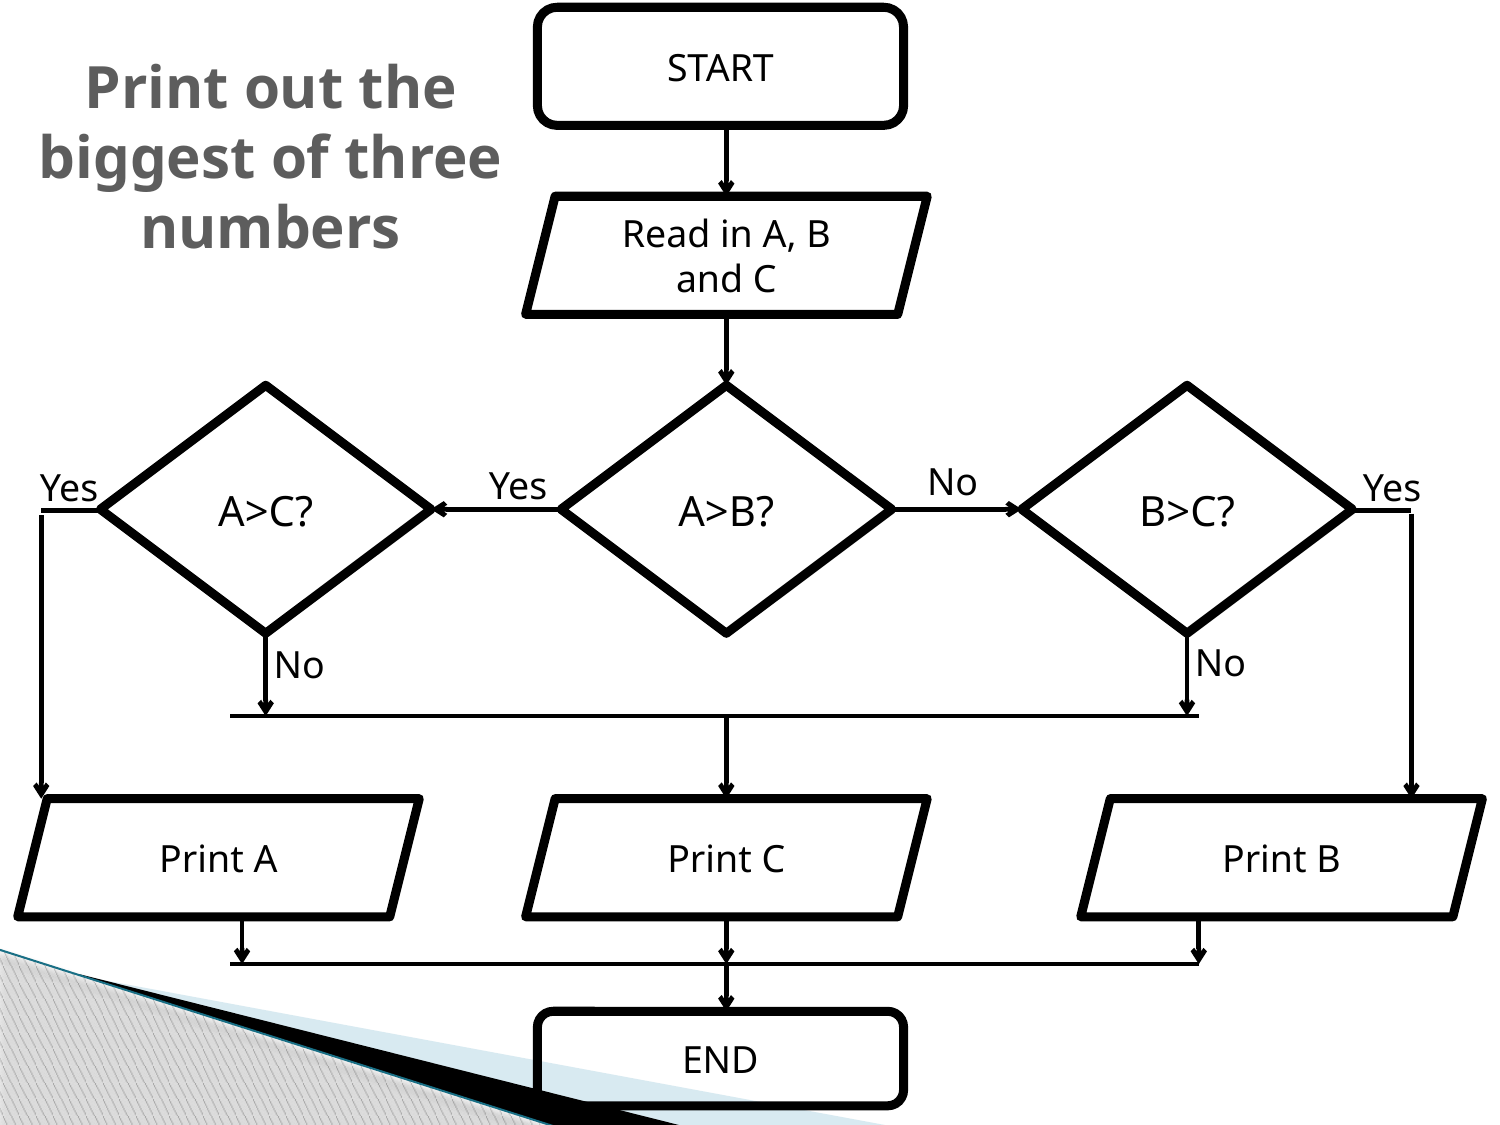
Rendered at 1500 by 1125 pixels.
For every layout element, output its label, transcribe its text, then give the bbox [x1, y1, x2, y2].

text_box No [1180, 635, 1185, 692]
text_box B>C? [1017, 380, 1352, 638]
text_box Yes [474, 454, 563, 515]
text_box A>C? [102, 380, 435, 634]
text_box Print B [1076, 794, 1487, 922]
text_box Print out the biggest of three numbers [23, 42, 518, 268]
text_box No [912, 450, 994, 508]
text_box A>B? [561, 383, 896, 638]
text_box No [258, 633, 265, 694]
text_box Print C [521, 794, 932, 922]
text_box Yes [25, 456, 114, 516]
text_box No [1189, 631, 1261, 692]
text_box Read in A, B and C [521, 191, 932, 319]
text_box END [532, 1006, 909, 1111]
text_box START [532, 2, 909, 130]
text_box Print A [13, 794, 424, 922]
text_box Yes [1348, 456, 1437, 516]
text_box No [266, 633, 340, 694]
